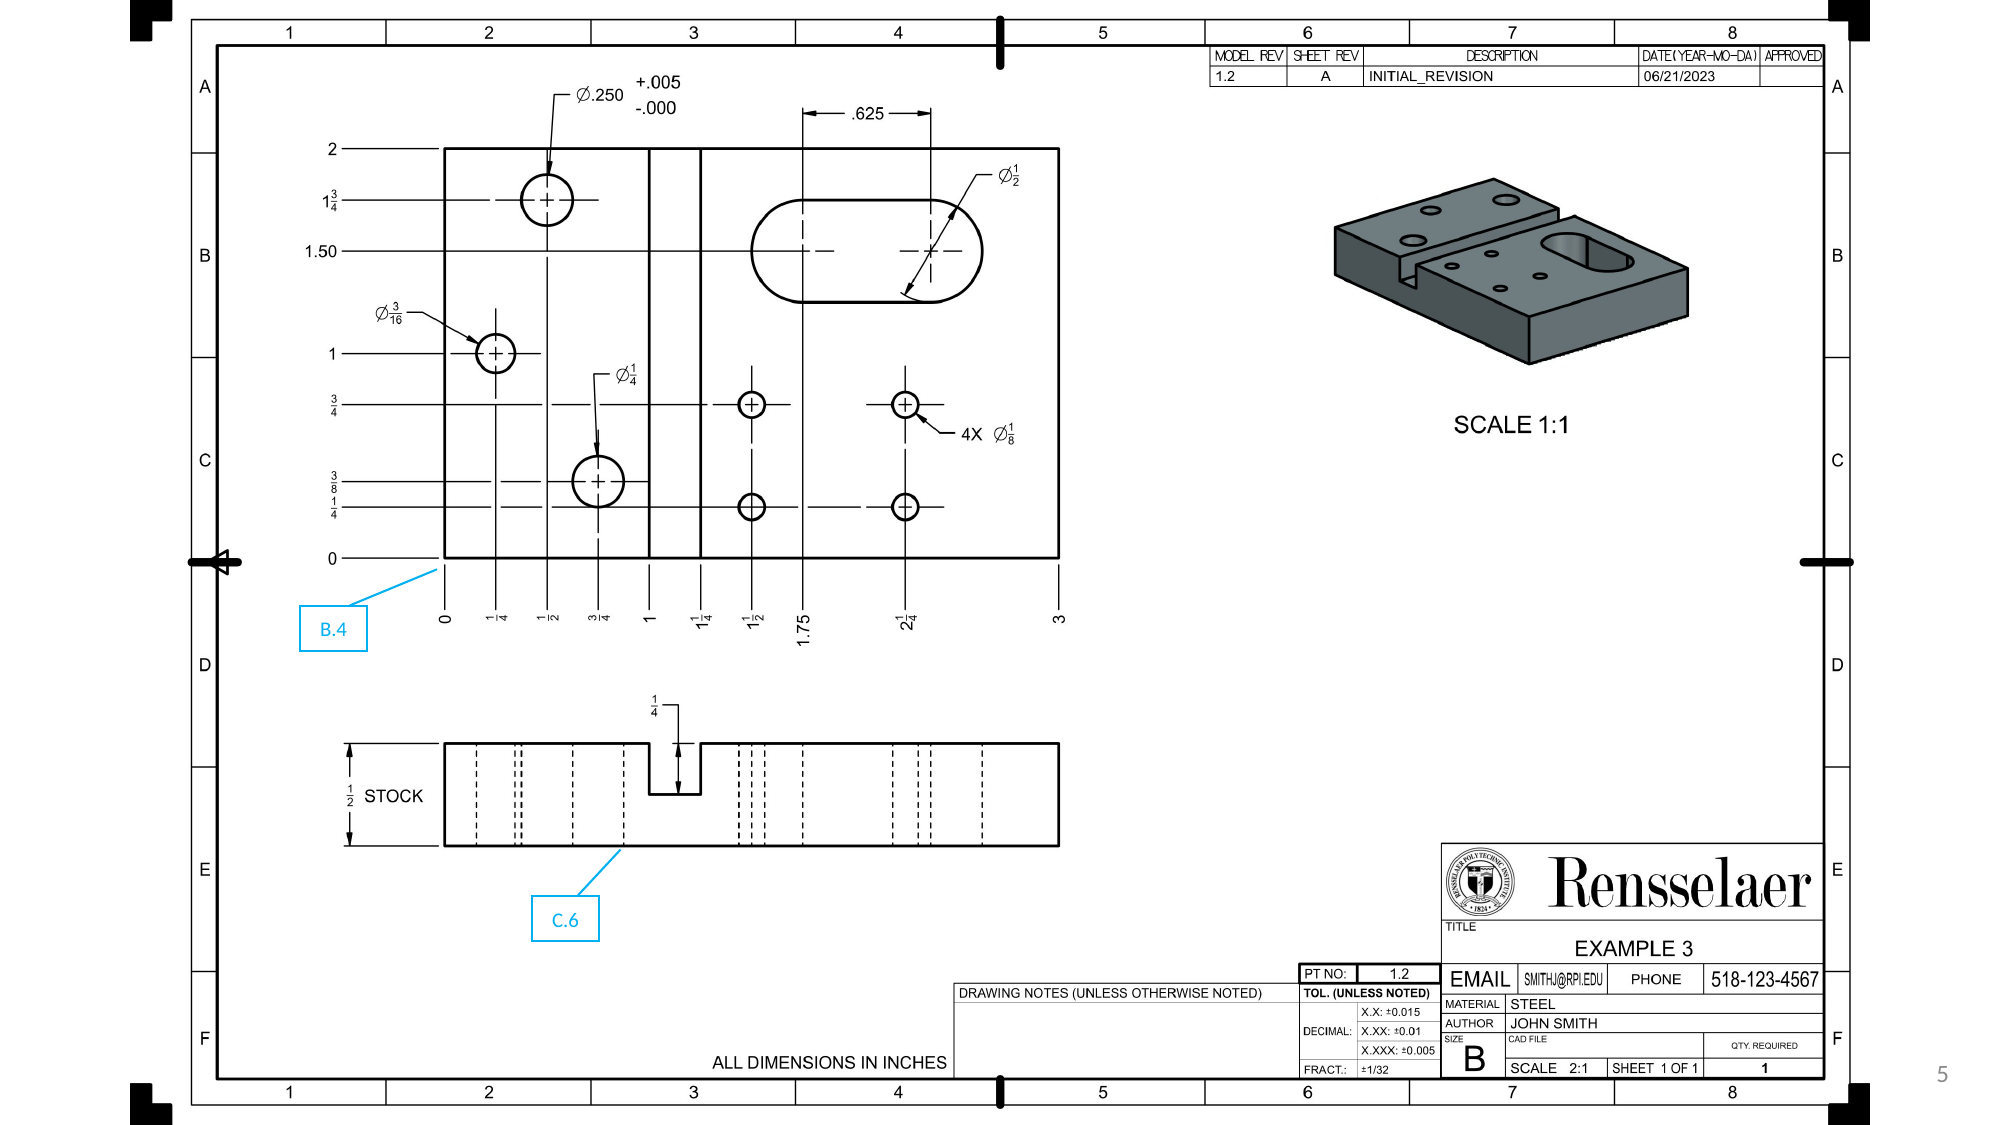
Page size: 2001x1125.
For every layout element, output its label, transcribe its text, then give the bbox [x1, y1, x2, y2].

slide_number 5 [1870, 1042, 1965, 1103]
picture [130, 0, 1870, 1125]
